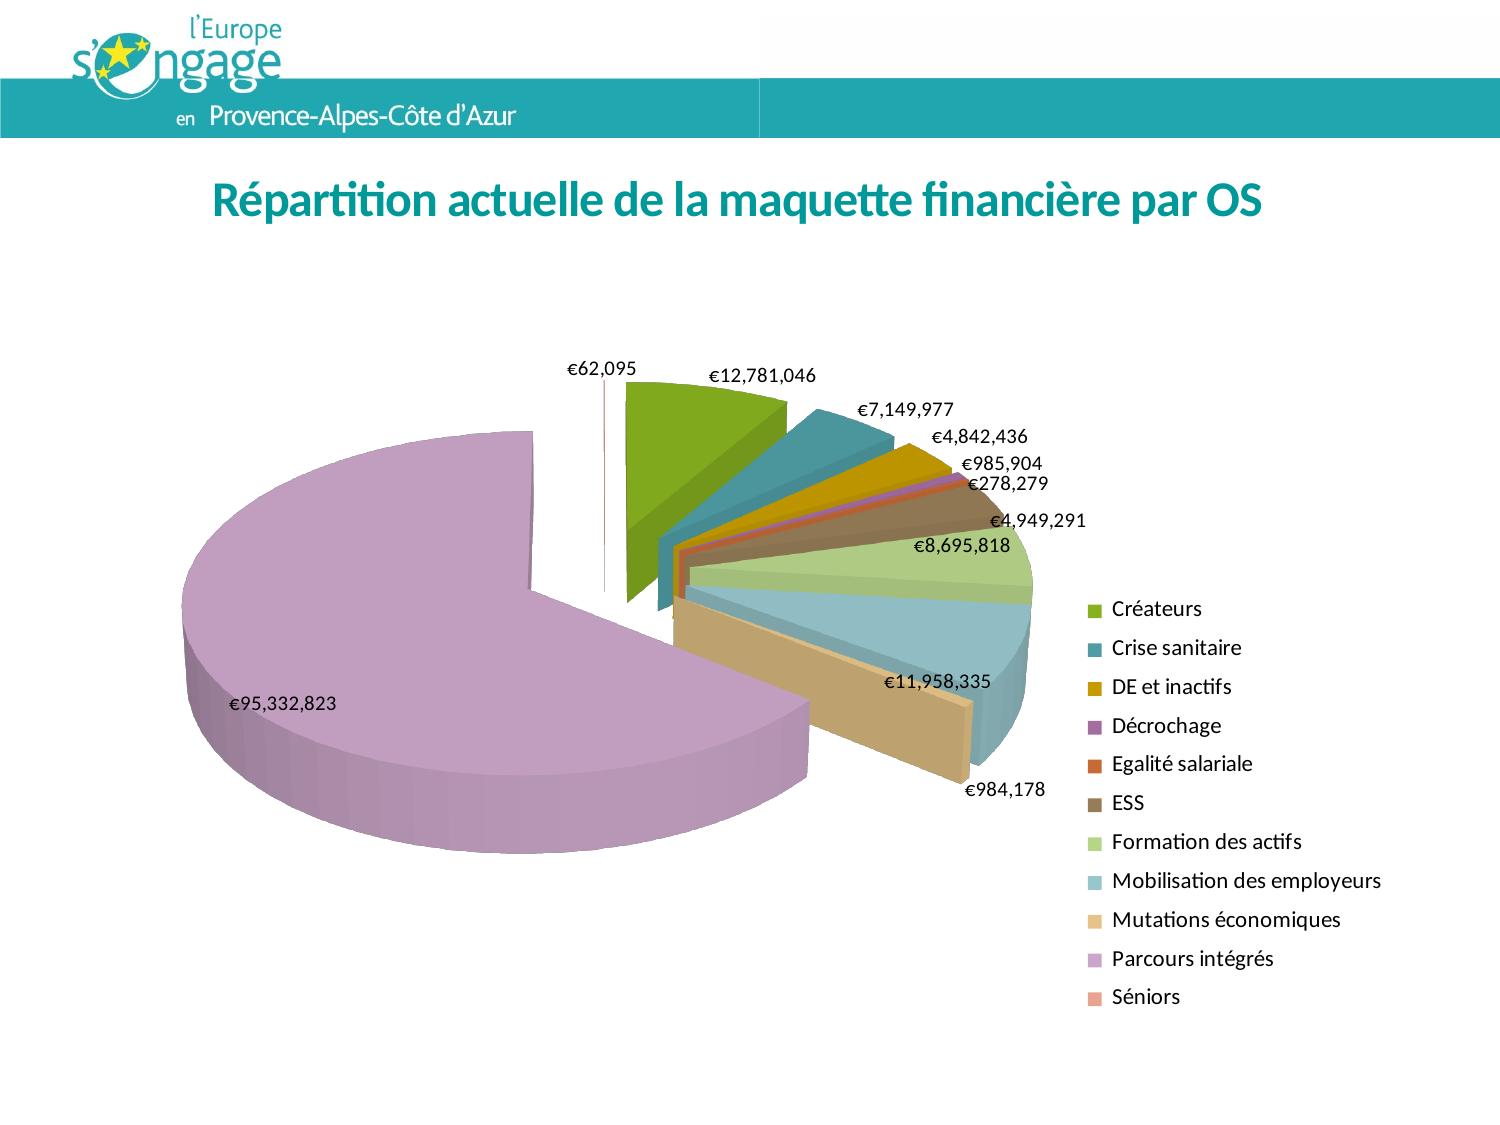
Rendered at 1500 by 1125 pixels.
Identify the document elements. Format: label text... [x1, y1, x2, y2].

chart [111, 228, 1400, 1053]
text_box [0, 14, 1500, 138]
text_box Répartition actuelle de la maquette financière par OS [100, 158, 1376, 234]
